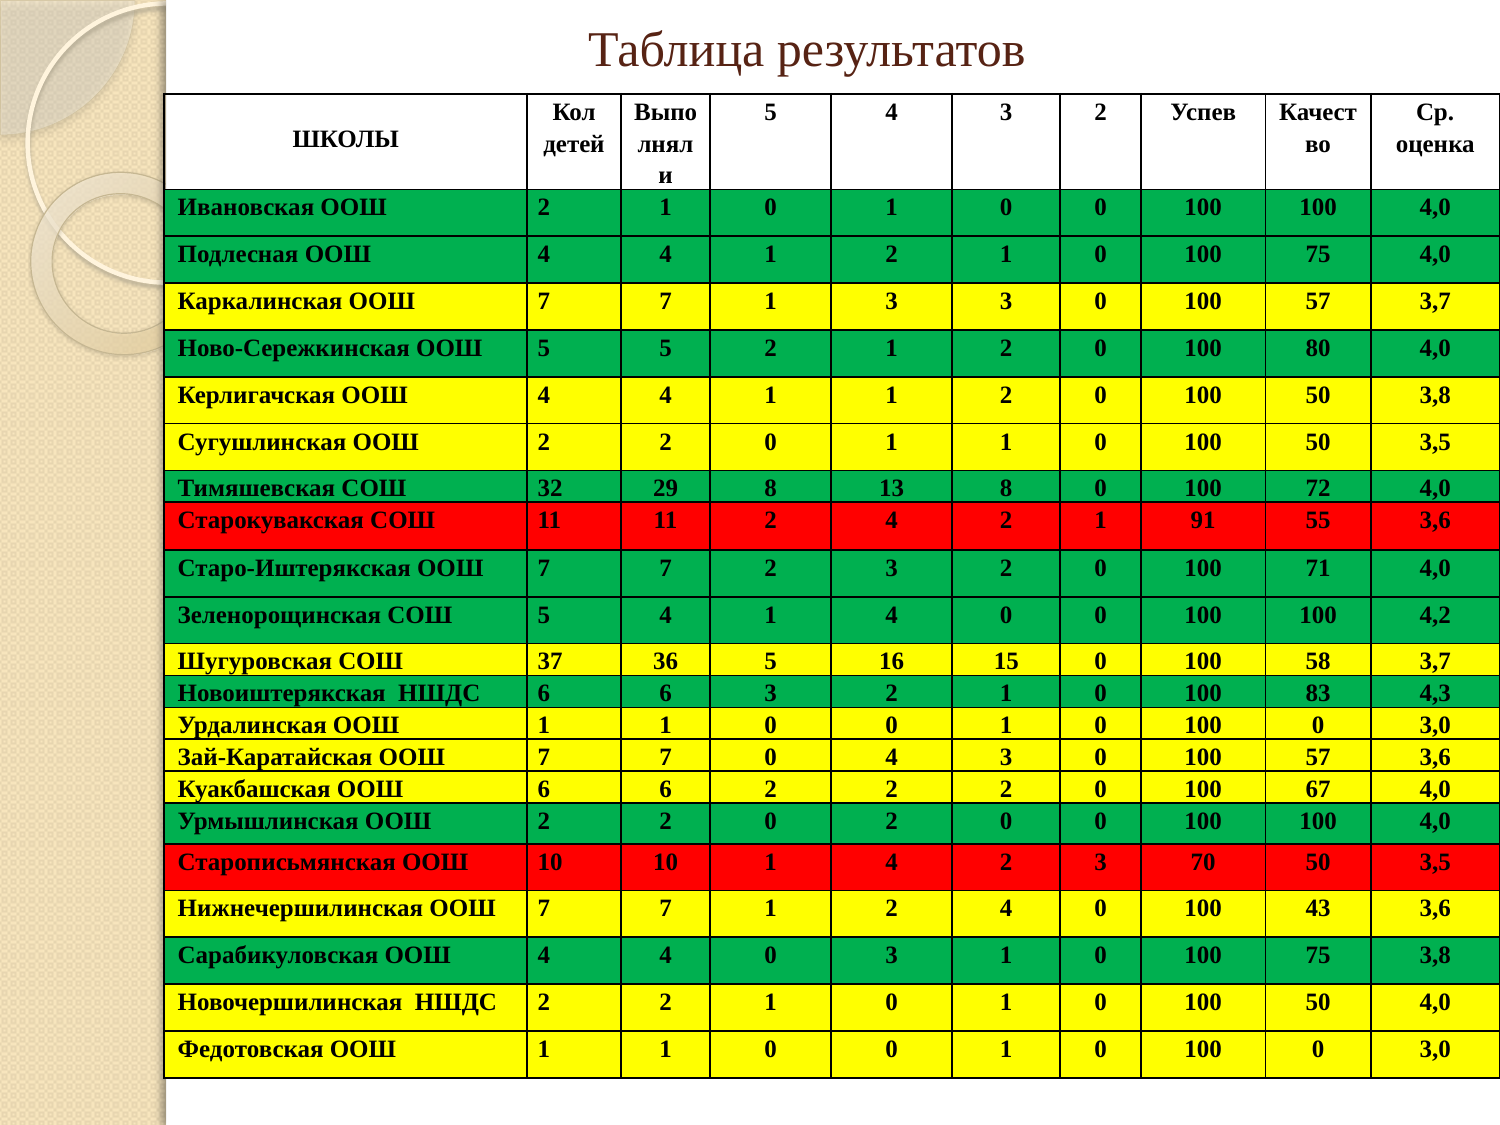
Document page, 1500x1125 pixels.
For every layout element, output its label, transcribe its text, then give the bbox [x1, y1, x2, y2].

table_cell 0 [832, 985, 951, 1030]
table_cell 1 [528, 708, 620, 738]
table_cell 0 [1061, 772, 1140, 802]
table_cell 7 [622, 891, 709, 936]
table_cell 0 [1061, 598, 1140, 643]
table_cell 57 [1266, 284, 1370, 329]
table_cell 4 [832, 503, 951, 549]
table_cell 1 [832, 378, 951, 423]
table_cell 0 [711, 740, 830, 770]
table_cell 3 [1061, 845, 1140, 890]
table_cell 50 [1266, 378, 1370, 423]
table_cell 0 [953, 598, 1059, 643]
table_header Выполняли [622, 95, 709, 189]
table_cell 5 [711, 644, 830, 675]
table_cell 4,0 [1372, 237, 1499, 282]
table_cell Новоиштерякская НШДС [165, 676, 526, 707]
table_cell 3 [953, 740, 1059, 770]
table_cell Тимяшевская СОШ [165, 471, 526, 501]
table_cell 100 [1266, 804, 1370, 843]
table_cell 2 [832, 676, 951, 707]
table_cell 3,0 [1372, 1032, 1499, 1077]
table_cell 2 [622, 424, 709, 470]
table_cell 0 [1061, 1032, 1140, 1077]
table_cell 57 [1266, 740, 1370, 770]
table_cell 0 [711, 804, 830, 843]
table_cell 2 [953, 772, 1059, 802]
table_cell 0 [832, 1032, 951, 1077]
table_cell 0 [711, 708, 830, 738]
table_cell 3 [711, 676, 830, 707]
table_cell 71 [1266, 551, 1370, 596]
table_cell 2 [622, 985, 709, 1030]
table_cell Зеленорощинская СОШ [165, 598, 526, 643]
table_cell 16 [832, 644, 951, 675]
table_cell 2 [622, 804, 709, 843]
table_cell 5 [528, 598, 620, 643]
table_cell 100 [1142, 471, 1265, 501]
table_cell 4 [528, 378, 620, 423]
table_cell Сарабикуловская ООШ [165, 938, 526, 983]
table_cell 1 [711, 378, 830, 423]
table_cell 1 [953, 708, 1059, 738]
table_cell 6 [528, 676, 620, 707]
table_cell 10 [528, 845, 620, 890]
table_cell 2 [953, 378, 1059, 423]
table_cell 2 [528, 804, 620, 843]
table_cell 100 [1142, 551, 1265, 596]
table_cell 1 [711, 237, 830, 282]
table_cell 1 [711, 598, 830, 643]
table_cell 0 [1061, 237, 1140, 282]
table_cell 0 [1061, 891, 1140, 936]
table_cell 4 [528, 237, 620, 282]
table_cell 50 [1266, 845, 1370, 890]
table_cell 4 [622, 938, 709, 983]
table_cell 100 [1142, 237, 1265, 282]
table_cell 3 [953, 284, 1059, 329]
table_cell 100 [1142, 190, 1265, 235]
table_cell 80 [1266, 331, 1370, 376]
table_cell 58 [1266, 644, 1370, 675]
table_cell 1 [622, 1032, 709, 1077]
table_cell 100 [1142, 708, 1265, 738]
table_cell 100 [1142, 284, 1265, 329]
table_cell Шугуровская СОШ [165, 644, 526, 675]
table_header 4 [832, 95, 951, 189]
title Таблица результатов [210, 0, 1441, 93]
table_cell 2 [528, 985, 620, 1030]
table_cell 100 [1142, 598, 1265, 643]
table_cell 2 [832, 891, 951, 936]
table_cell 1 [953, 237, 1059, 282]
table_cell 0 [1061, 331, 1140, 376]
table_cell 0 [1061, 804, 1140, 843]
table_cell Урмышлинская ООШ [165, 804, 526, 843]
table_cell 1 [711, 284, 830, 329]
table_cell 36 [622, 644, 709, 675]
table_cell 2 [711, 772, 830, 802]
table_cell 4,0 [1372, 772, 1499, 802]
table_cell 1 [953, 985, 1059, 1030]
table_header 5 [711, 95, 830, 189]
table_cell 1 [711, 891, 830, 936]
table_cell 3,7 [1372, 284, 1499, 329]
table_cell 1 [953, 938, 1059, 983]
table_cell 3,6 [1372, 740, 1499, 770]
table_cell 4 [528, 938, 620, 983]
table_cell 7 [622, 740, 709, 770]
table_cell 100 [1142, 891, 1265, 936]
table_cell 7 [528, 891, 620, 936]
table_cell 2 [832, 772, 951, 802]
table_cell 100 [1142, 378, 1265, 423]
table_cell 3,5 [1372, 424, 1499, 470]
table_cell 3,6 [1372, 891, 1499, 936]
table_cell 3 [832, 551, 951, 596]
table_cell 7 [622, 284, 709, 329]
table_cell 1 [711, 985, 830, 1030]
table_cell 3,8 [1372, 938, 1499, 983]
table_cell Зай-Каратайская ООШ [165, 740, 526, 770]
table_cell 2 [528, 424, 620, 470]
table_cell 0 [711, 1032, 830, 1077]
table_cell 0 [1061, 938, 1140, 983]
table_header 3 [953, 95, 1059, 189]
table_cell 0 [1061, 471, 1140, 501]
table_cell 2 [832, 804, 951, 843]
table_cell Федотовская ООШ [165, 1032, 526, 1077]
table_cell 100 [1142, 676, 1265, 707]
table_cell 1 [1061, 503, 1140, 549]
table_cell 50 [1266, 985, 1370, 1030]
table_cell 0 [832, 708, 951, 738]
table_cell 100 [1142, 772, 1265, 802]
table_cell 100 [1142, 644, 1265, 675]
table_cell 0 [711, 190, 830, 235]
table_cell 1 [832, 190, 951, 235]
table_cell 2 [953, 845, 1059, 890]
table_cell 10 [622, 845, 709, 890]
table_cell 2 [953, 503, 1059, 549]
table_cell 0 [953, 190, 1059, 235]
table_cell 0 [1061, 644, 1140, 675]
table_cell 7 [622, 551, 709, 596]
table_header Ср. оценка [1372, 95, 1499, 189]
table_header Успев [1142, 95, 1265, 189]
table_cell Нижнечершилинская ООШ [165, 891, 526, 936]
table_cell 100 [1142, 331, 1265, 376]
table_cell 8 [953, 471, 1059, 501]
table_cell Новочершилинская НШДС [165, 985, 526, 1030]
table_cell 4,0 [1372, 331, 1499, 376]
table_cell 43 [1266, 891, 1370, 936]
table_cell Ивановская ООШ [165, 190, 526, 235]
table_cell 100 [1142, 424, 1265, 470]
table_cell 3,0 [1372, 708, 1499, 738]
table_cell Старописьмянская ООШ [165, 845, 526, 890]
table_cell 0 [1061, 424, 1140, 470]
table_cell 55 [1266, 503, 1370, 549]
table_cell 0 [1061, 740, 1140, 770]
table_cell 6 [622, 772, 709, 802]
table_cell 3 [832, 284, 951, 329]
table_cell 1 [528, 1032, 620, 1077]
table_cell 4,2 [1372, 598, 1499, 643]
table_header Качество [1266, 95, 1370, 189]
table_cell 100 [1142, 1032, 1265, 1077]
table_cell 100 [1142, 804, 1265, 843]
table_cell 5 [528, 331, 620, 376]
table_cell 11 [622, 503, 709, 549]
table_cell Подлесная ООШ [165, 237, 526, 282]
table_cell 4 [622, 378, 709, 423]
table_cell 0 [1061, 708, 1140, 738]
table_cell 0 [711, 938, 830, 983]
table_cell 0 [1266, 708, 1370, 738]
table_cell 2 [953, 331, 1059, 376]
table_header 2 [1061, 95, 1140, 189]
table_cell 3 [832, 938, 951, 983]
table_cell 4 [622, 598, 709, 643]
table_cell 2 [711, 331, 830, 376]
table_cell 8 [711, 471, 830, 501]
table_cell 4,0 [1372, 190, 1499, 235]
table_cell 3,5 [1372, 845, 1499, 890]
table_cell 2 [711, 503, 830, 549]
table_cell 100 [1266, 190, 1370, 235]
table_cell Керлигачская ООШ [165, 378, 526, 423]
table_cell Урдалинская ООШ [165, 708, 526, 738]
table_cell 91 [1142, 503, 1265, 549]
table_cell 2 [953, 551, 1059, 596]
table_cell 75 [1266, 237, 1370, 282]
table_cell 70 [1142, 845, 1265, 890]
table_cell 1 [622, 708, 709, 738]
table_cell 15 [953, 644, 1059, 675]
table_cell Куакбашская ООШ [165, 772, 526, 802]
table_cell 3,8 [1372, 378, 1499, 423]
table_cell 75 [1266, 938, 1370, 983]
table_cell Ново-Сережкинская ООШ [165, 331, 526, 376]
table_cell 0 [1061, 676, 1140, 707]
table_cell 4 [832, 845, 951, 890]
table_cell 0 [1061, 985, 1140, 1030]
table_cell 6 [528, 772, 620, 802]
table_cell 4 [832, 740, 951, 770]
table_cell 4 [832, 598, 951, 643]
table_cell 7 [528, 740, 620, 770]
table_cell 4,0 [1372, 551, 1499, 596]
table_cell 1 [832, 424, 951, 470]
table_cell 2 [711, 551, 830, 596]
table_cell 100 [1142, 740, 1265, 770]
table_header Кол детей [528, 95, 620, 189]
table_cell 4,3 [1372, 676, 1499, 707]
table_cell 7 [528, 284, 620, 329]
table_cell 7 [528, 551, 620, 596]
table_cell 5 [622, 331, 709, 376]
table_cell 72 [1266, 471, 1370, 501]
table_cell 0 [1061, 190, 1140, 235]
table_cell 13 [832, 471, 951, 501]
table_cell 2 [528, 190, 620, 235]
table_cell 4,0 [1372, 471, 1499, 501]
table_cell 0 [953, 804, 1059, 843]
table_cell Сугушлинская ООШ [165, 424, 526, 470]
table_cell 0 [1061, 378, 1140, 423]
table_cell 3,6 [1372, 503, 1499, 549]
table_cell 32 [528, 471, 620, 501]
table_cell Старо-Иштерякская ООШ [165, 551, 526, 596]
table_cell 0 [711, 424, 830, 470]
table_cell 0 [1061, 551, 1140, 596]
table_cell 100 [1142, 985, 1265, 1030]
table_cell 3,7 [1372, 644, 1499, 675]
table_cell 100 [1266, 598, 1370, 643]
table_cell 100 [1142, 938, 1265, 983]
table_cell 4 [953, 891, 1059, 936]
table_cell 4,0 [1372, 804, 1499, 843]
table_cell 11 [528, 503, 620, 549]
table_cell 0 [1061, 284, 1140, 329]
table_cell Старокувакская СОШ [165, 503, 526, 549]
table_cell 29 [622, 471, 709, 501]
table_cell 37 [528, 644, 620, 675]
table_cell 1 [711, 845, 830, 890]
table_header ШКОЛЫ [165, 95, 526, 189]
table_cell 1 [832, 331, 951, 376]
table_cell 1 [622, 190, 709, 235]
table_cell Каркалинская ООШ [165, 284, 526, 329]
table_cell 4,0 [1372, 985, 1499, 1030]
table_cell 50 [1266, 424, 1370, 470]
table_cell 83 [1266, 676, 1370, 707]
table_cell 1 [953, 424, 1059, 470]
table_cell 0 [1266, 1032, 1370, 1077]
table_cell 1 [953, 676, 1059, 707]
table_cell 4 [622, 237, 709, 282]
table_cell 67 [1266, 772, 1370, 802]
table_cell 6 [622, 676, 709, 707]
table_cell 2 [832, 237, 951, 282]
table_cell 1 [953, 1032, 1059, 1077]
